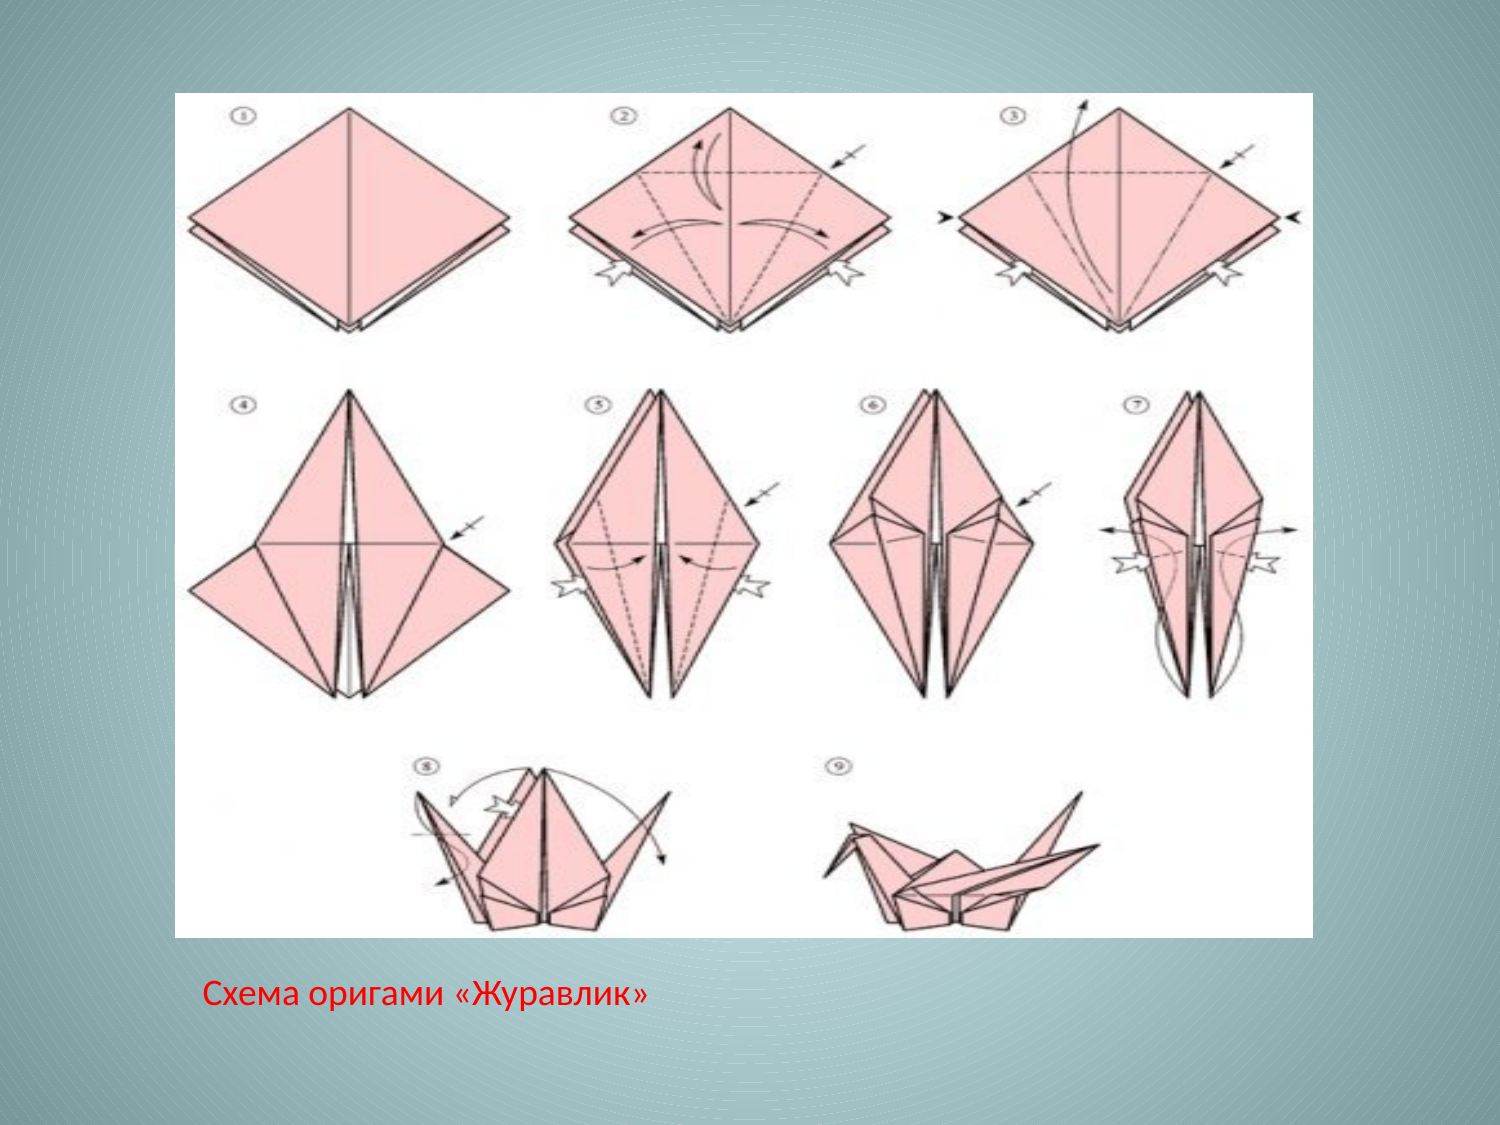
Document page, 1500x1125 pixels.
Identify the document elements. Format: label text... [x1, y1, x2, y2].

picture [175, 93, 1313, 938]
text_box Схема оригами «Журавлик» [187, 960, 666, 1021]
